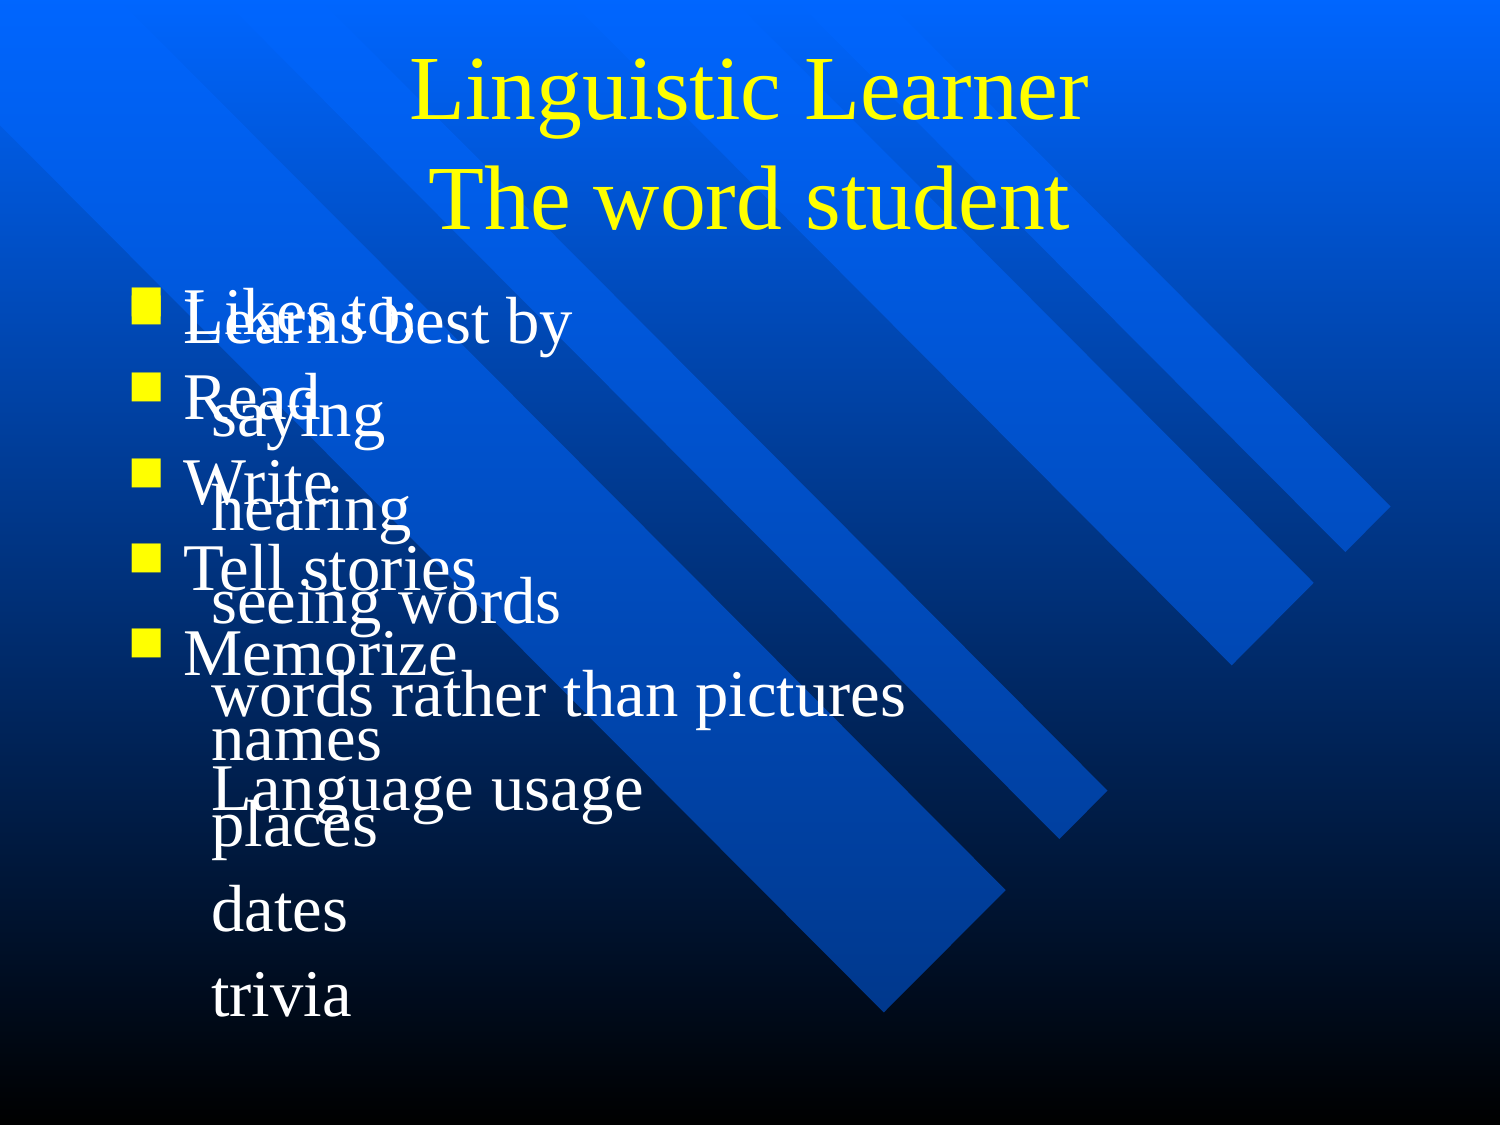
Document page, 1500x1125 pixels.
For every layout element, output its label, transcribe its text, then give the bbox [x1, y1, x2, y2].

title Linguistic Learner The word student [112, 37, 1388, 238]
list Learns best by saying hearing seeing words words rather than pictures Language usage [111, 268, 1388, 1001]
